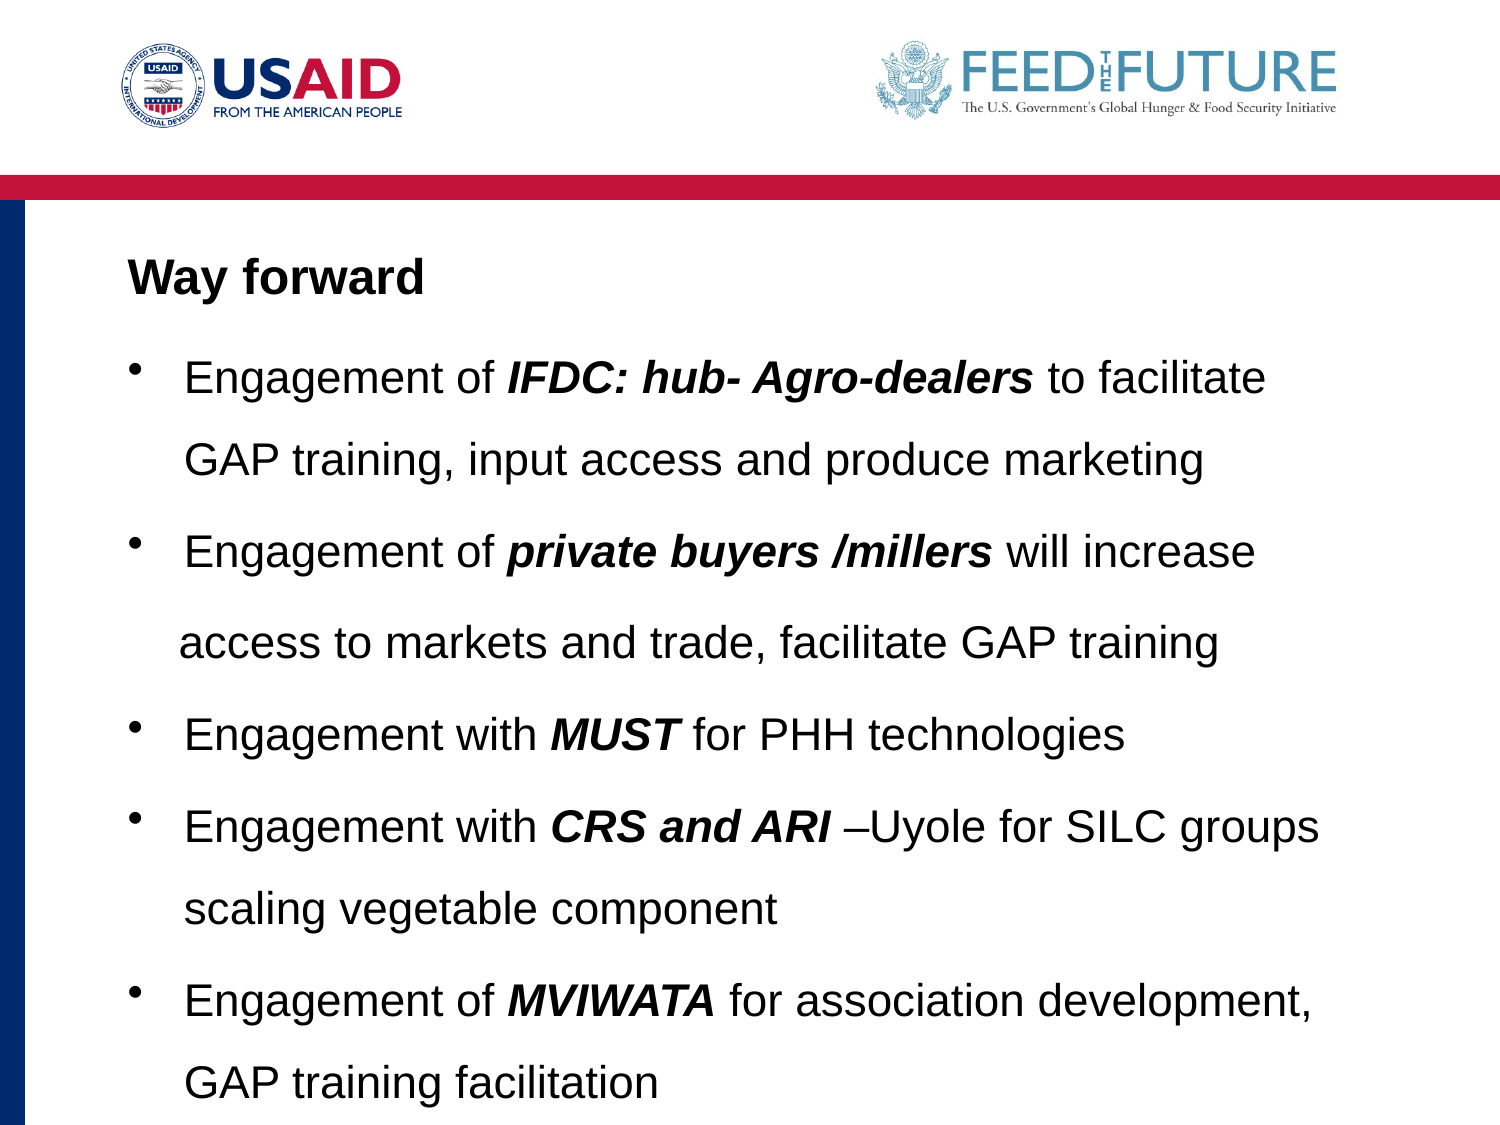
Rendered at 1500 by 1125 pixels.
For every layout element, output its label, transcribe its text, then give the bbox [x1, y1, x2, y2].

picture [837, 11, 1378, 152]
picture [80, 17, 442, 158]
list Engagement of IFDC: hub- Agro-dealers to facilitate GAP training, input access and produce marketing Engagement of private buyers /millers will increase access to markets and trade, facilitate GAP training Engagement with MUST for PHH technologies Engagement with CRS and ARI –Uyole for SILC groups scaling vegetable component Engagement of MVIWATA for association development, GAP training facilitation [112, 312, 1388, 1100]
title Way forward [112, 237, 1388, 312]
